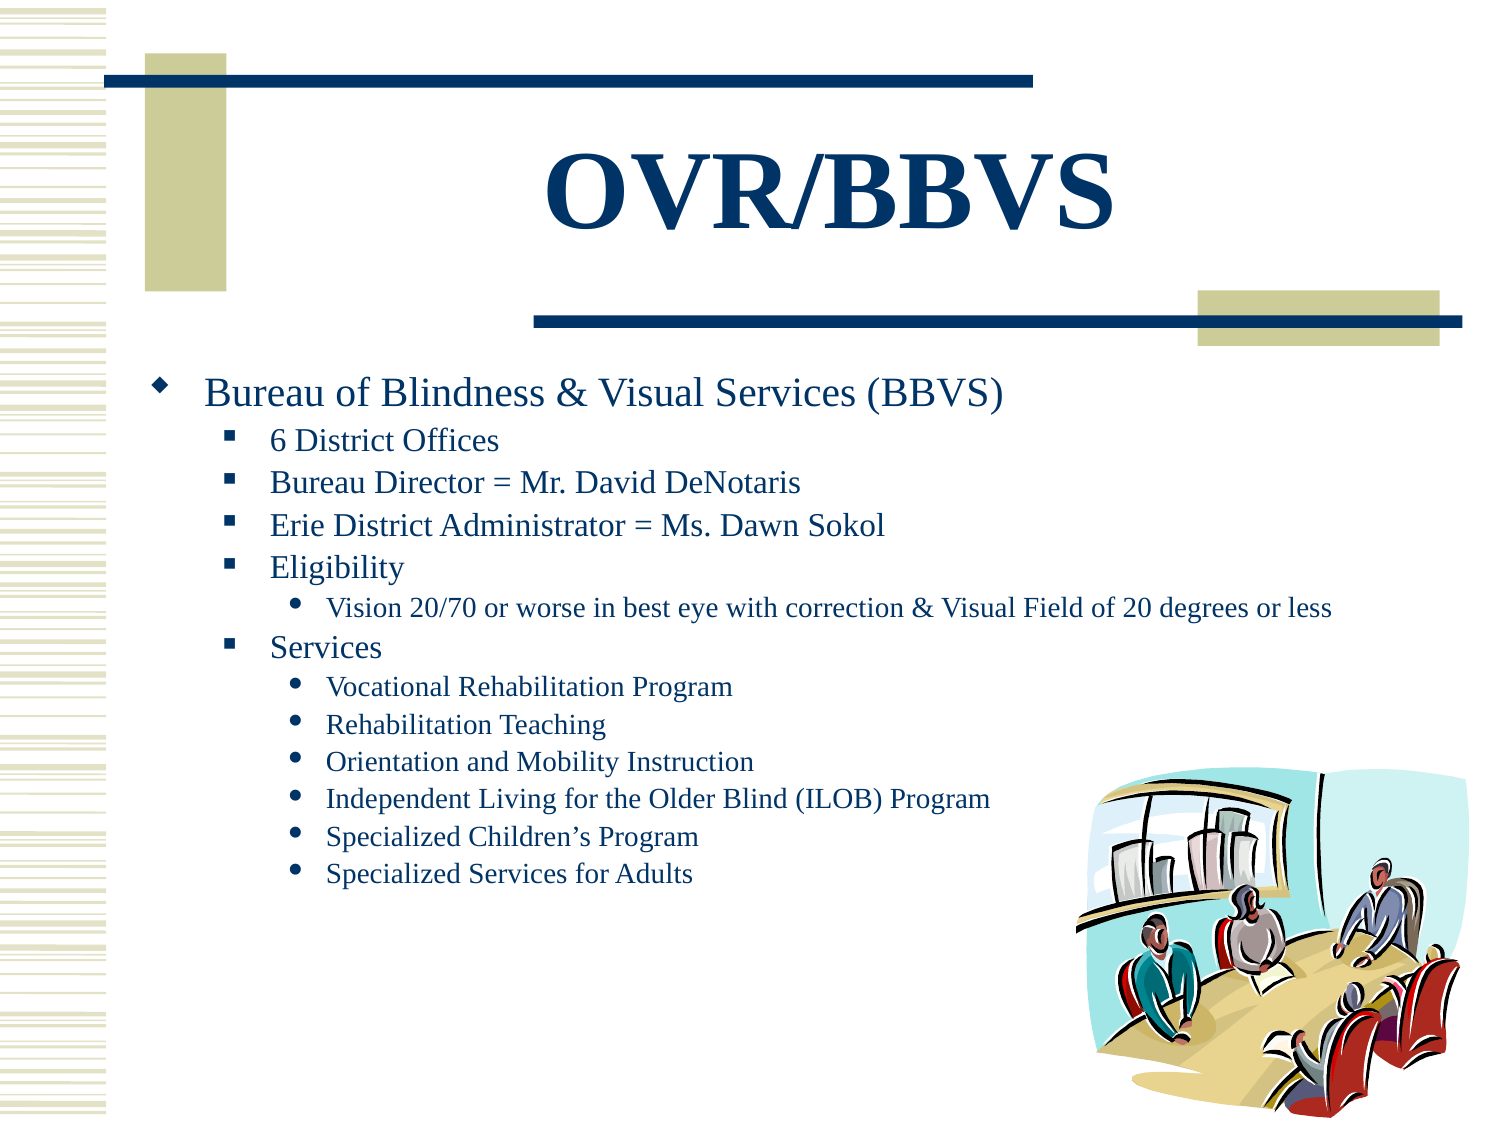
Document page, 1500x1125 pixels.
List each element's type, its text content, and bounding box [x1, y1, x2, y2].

title OVR/BBVS [224, 99, 1436, 288]
list Bureau of Blindness & Visual Services (BBVS) 6 District Offices Bureau Director = Mr. David DeNotaris Erie District Administrator = Ms. Dawn Sokol Eligibility Vision 20/70 or worse in best eye with correction & Visual Field of 20 degrees or less Services Vocational Rehabilitation Program Rehabilitation Teaching Orientation and Mobility Instruction Independent Living for the Older Blind (ILOB) Program Specialized Children’s Program Specialized Services for Adults [132, 363, 1439, 1001]
picture [1074, 760, 1476, 1125]
